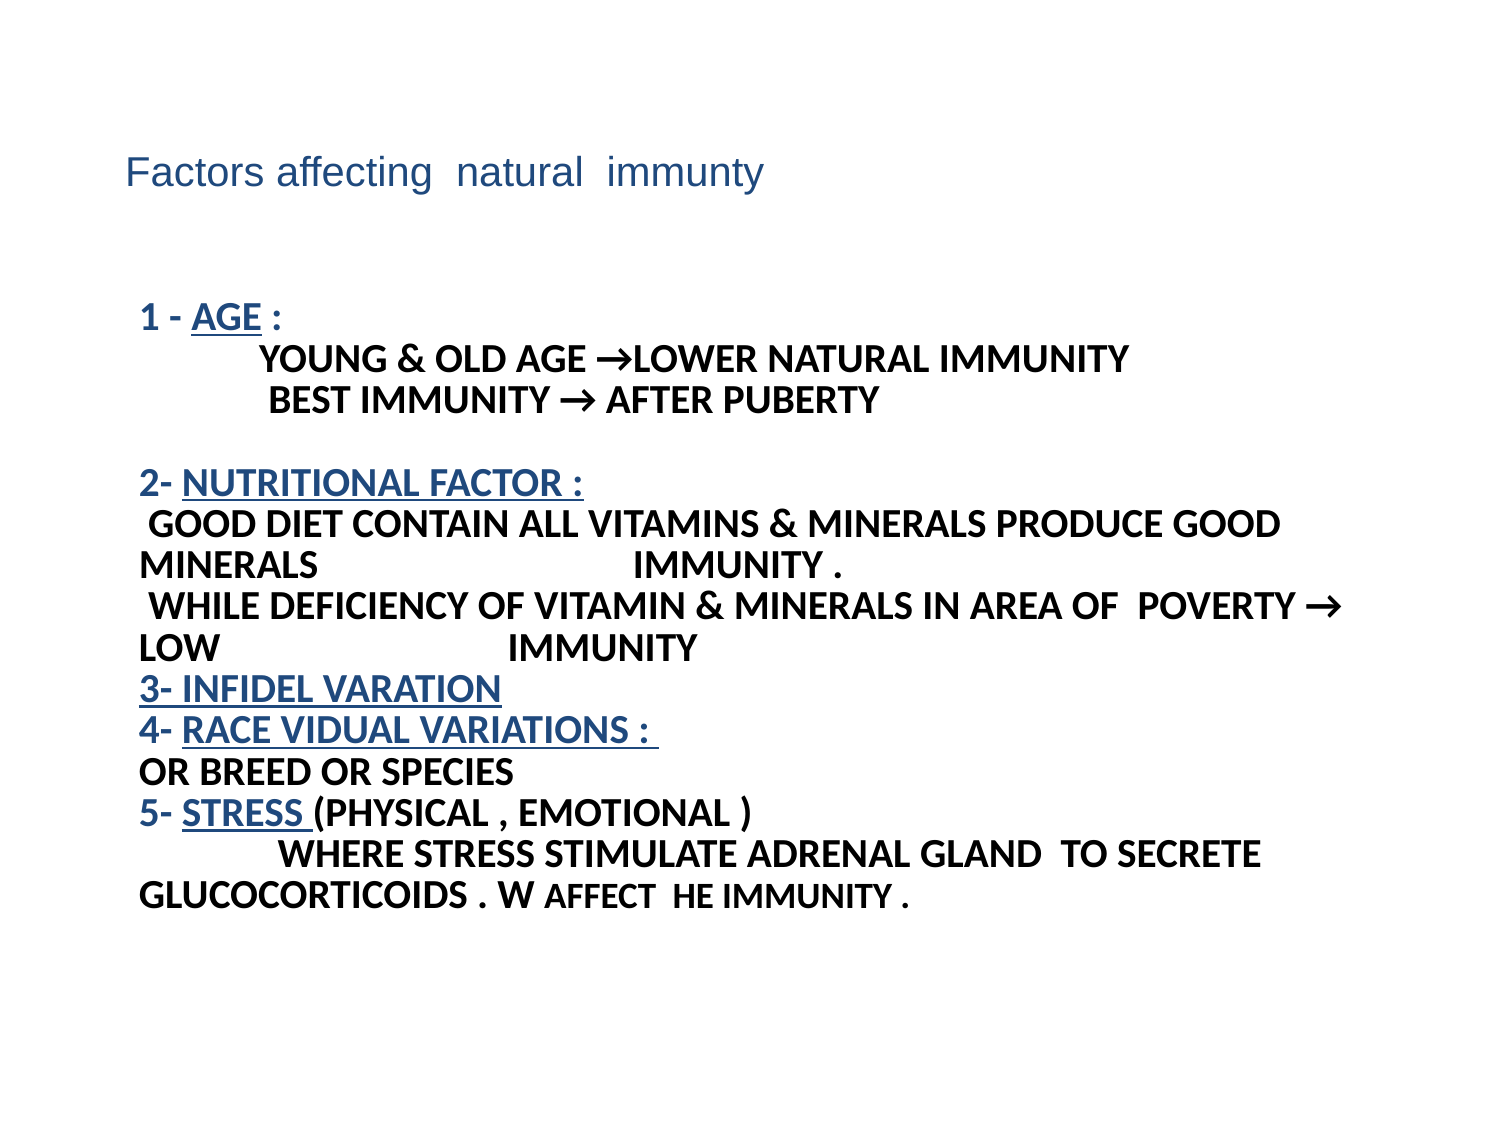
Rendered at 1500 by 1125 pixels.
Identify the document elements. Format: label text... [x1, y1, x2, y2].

list Factors affecting natural immunty [53, 0, 780, 497]
title 1 - age : Young & old age →lower natural immunity Best immunity → after puberty 2- Nutritional factor : Good diet contain all vitamins & minerals produce good minerals immunity . While deficiency of vitamin & minerals in area of poverty → low immunity 3- Infidel varation 4- Race vidual variations : or breed or species 5- Stress (physical , Emotional ) Where stress stimulate adrenal gland to secrete glucocorticoids . w affect he immunity . [123, 255, 1399, 965]
